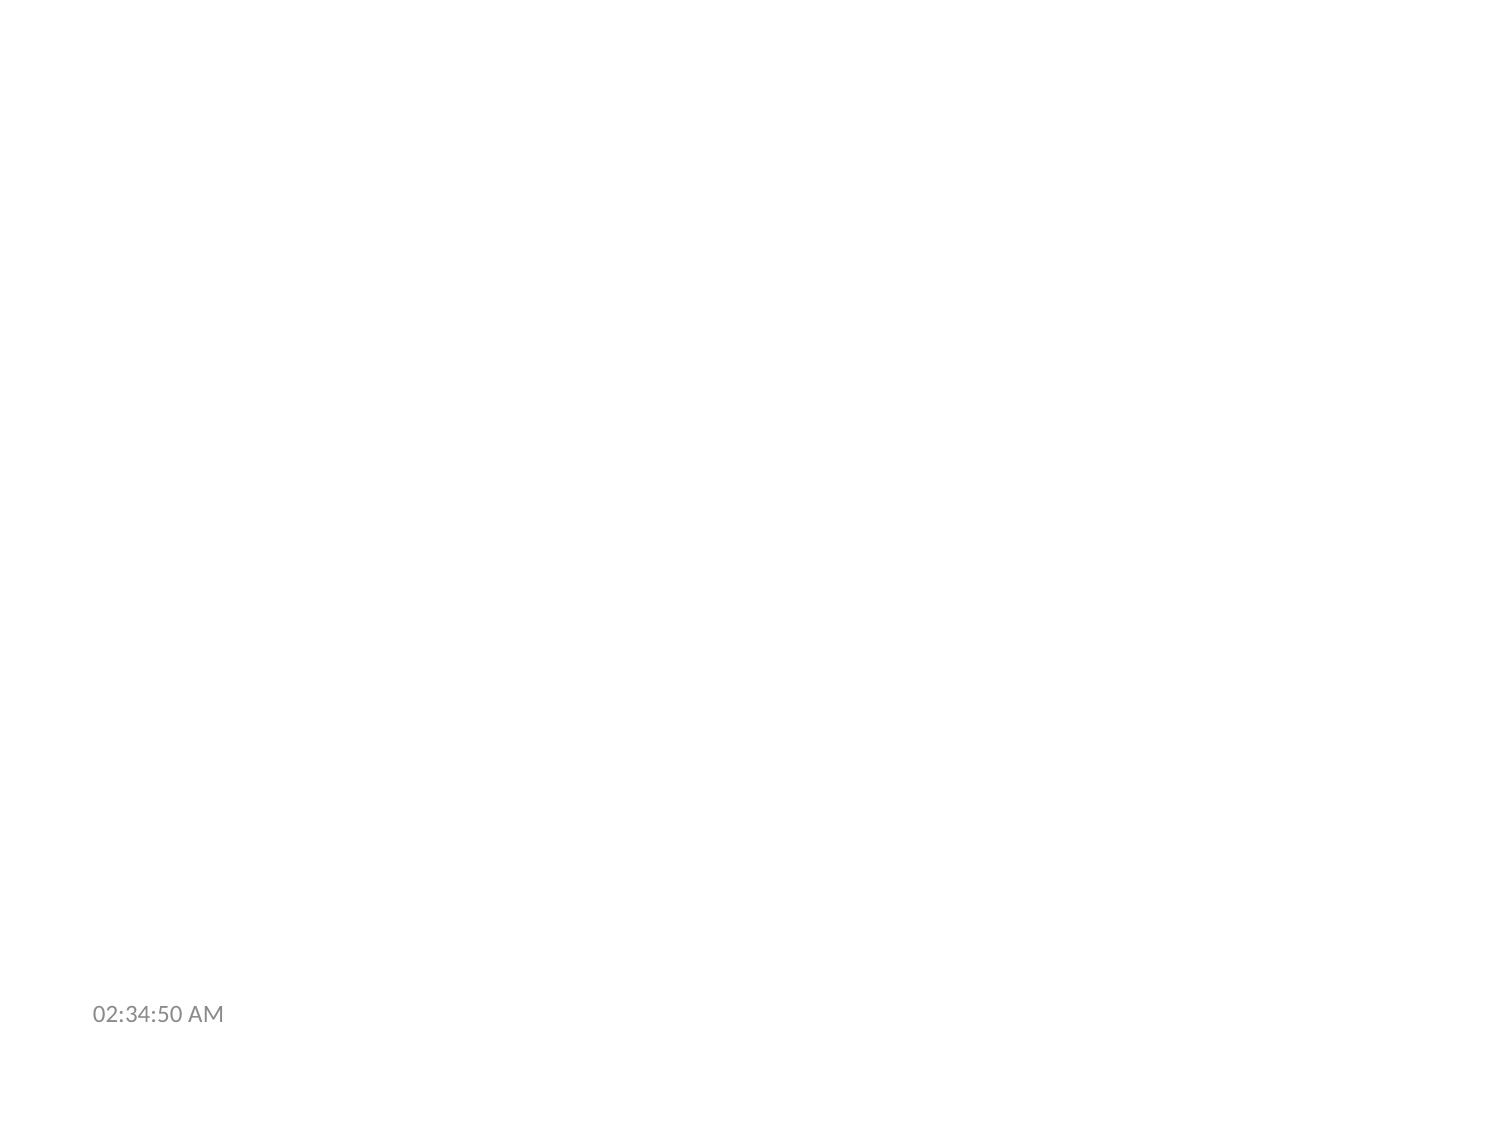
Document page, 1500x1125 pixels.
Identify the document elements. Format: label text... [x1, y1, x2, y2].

text_box 3:35:09 PM [77, 982, 428, 1043]
